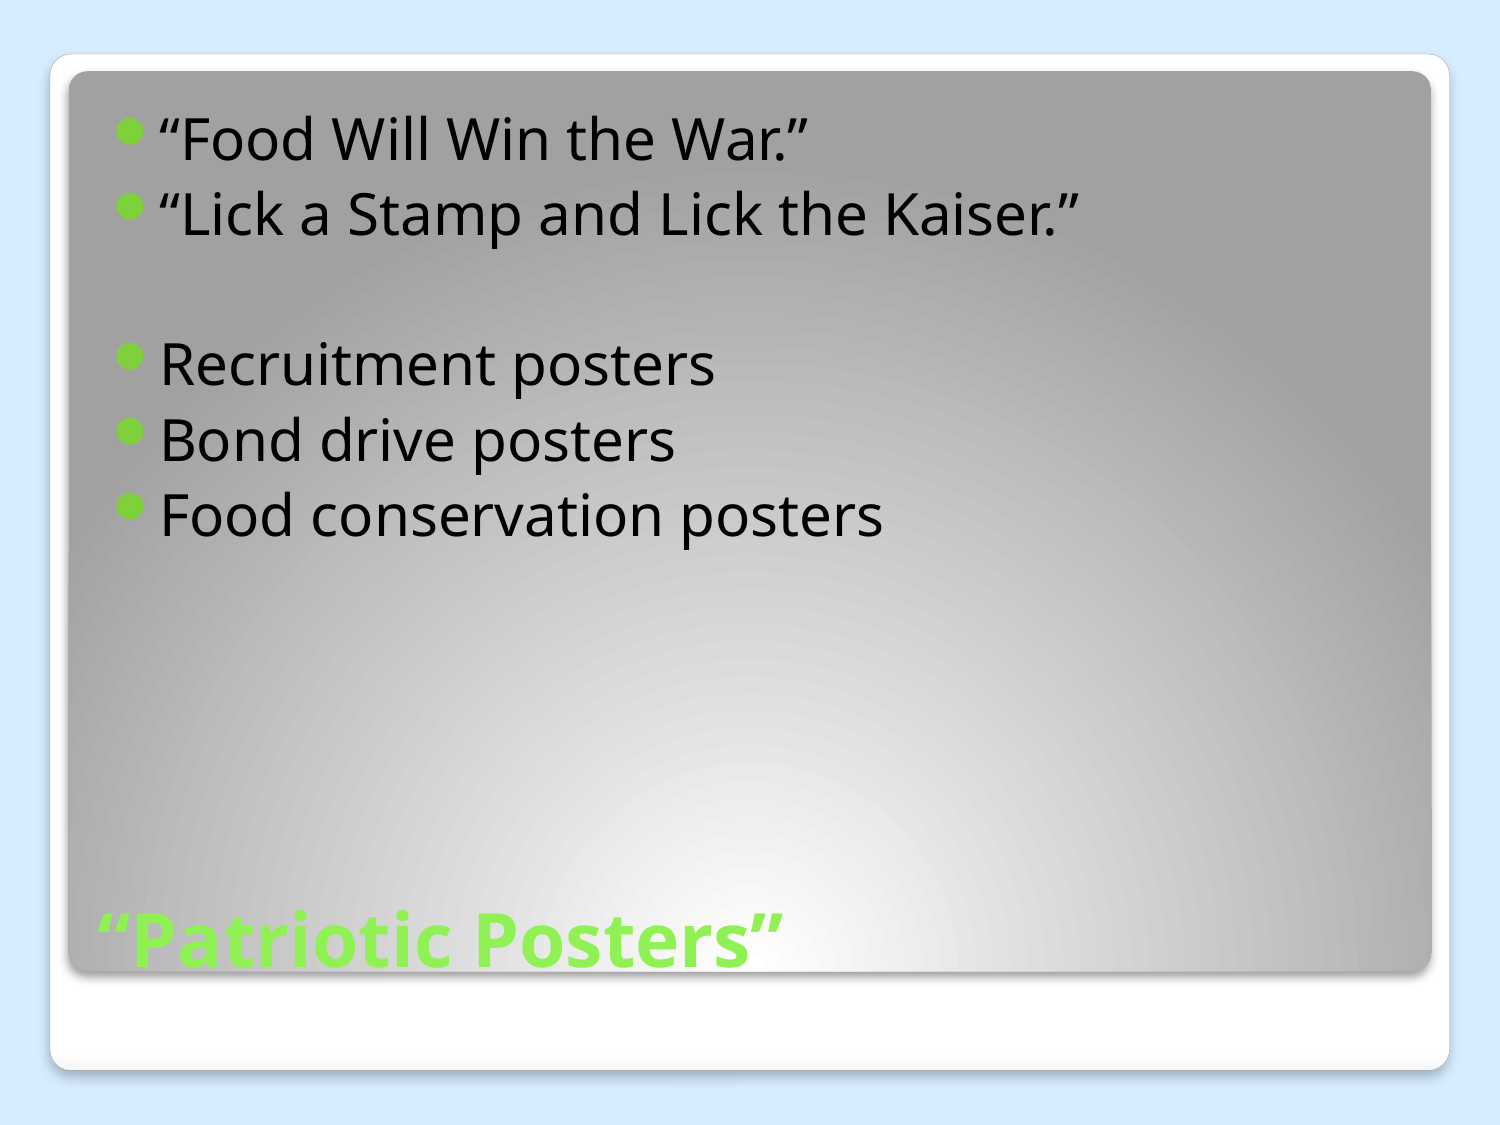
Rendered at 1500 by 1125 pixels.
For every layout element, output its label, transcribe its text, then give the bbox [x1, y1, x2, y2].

title “Patriotic Posters” [82, 817, 1425, 990]
list “Food Will Win the War.” “Lick a Stamp and Lick the Kaiser.” Recruitment posters Bond drive posters Food conservation posters [82, 86, 1425, 774]
